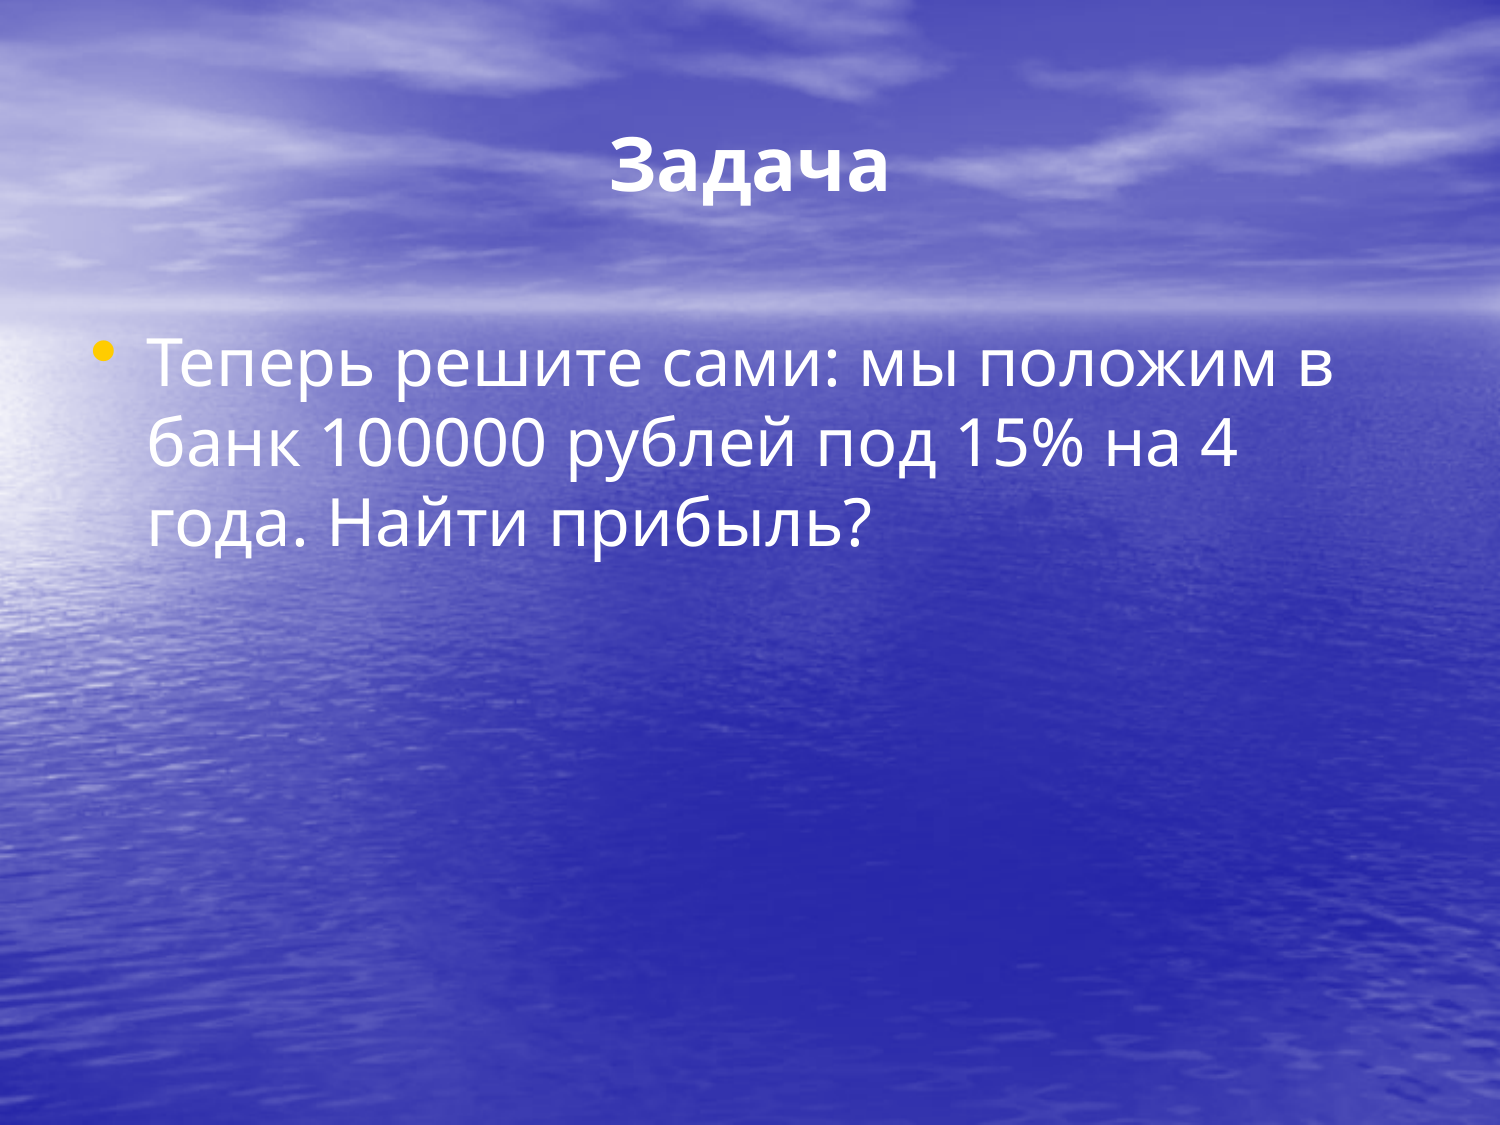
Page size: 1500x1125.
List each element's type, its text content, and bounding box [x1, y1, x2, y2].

list Теперь решите сами: мы положим в банк 100000 рублей под 15% на 4 года. Найти прибыль? [74, 312, 1426, 988]
title Задача [74, 47, 1426, 276]
